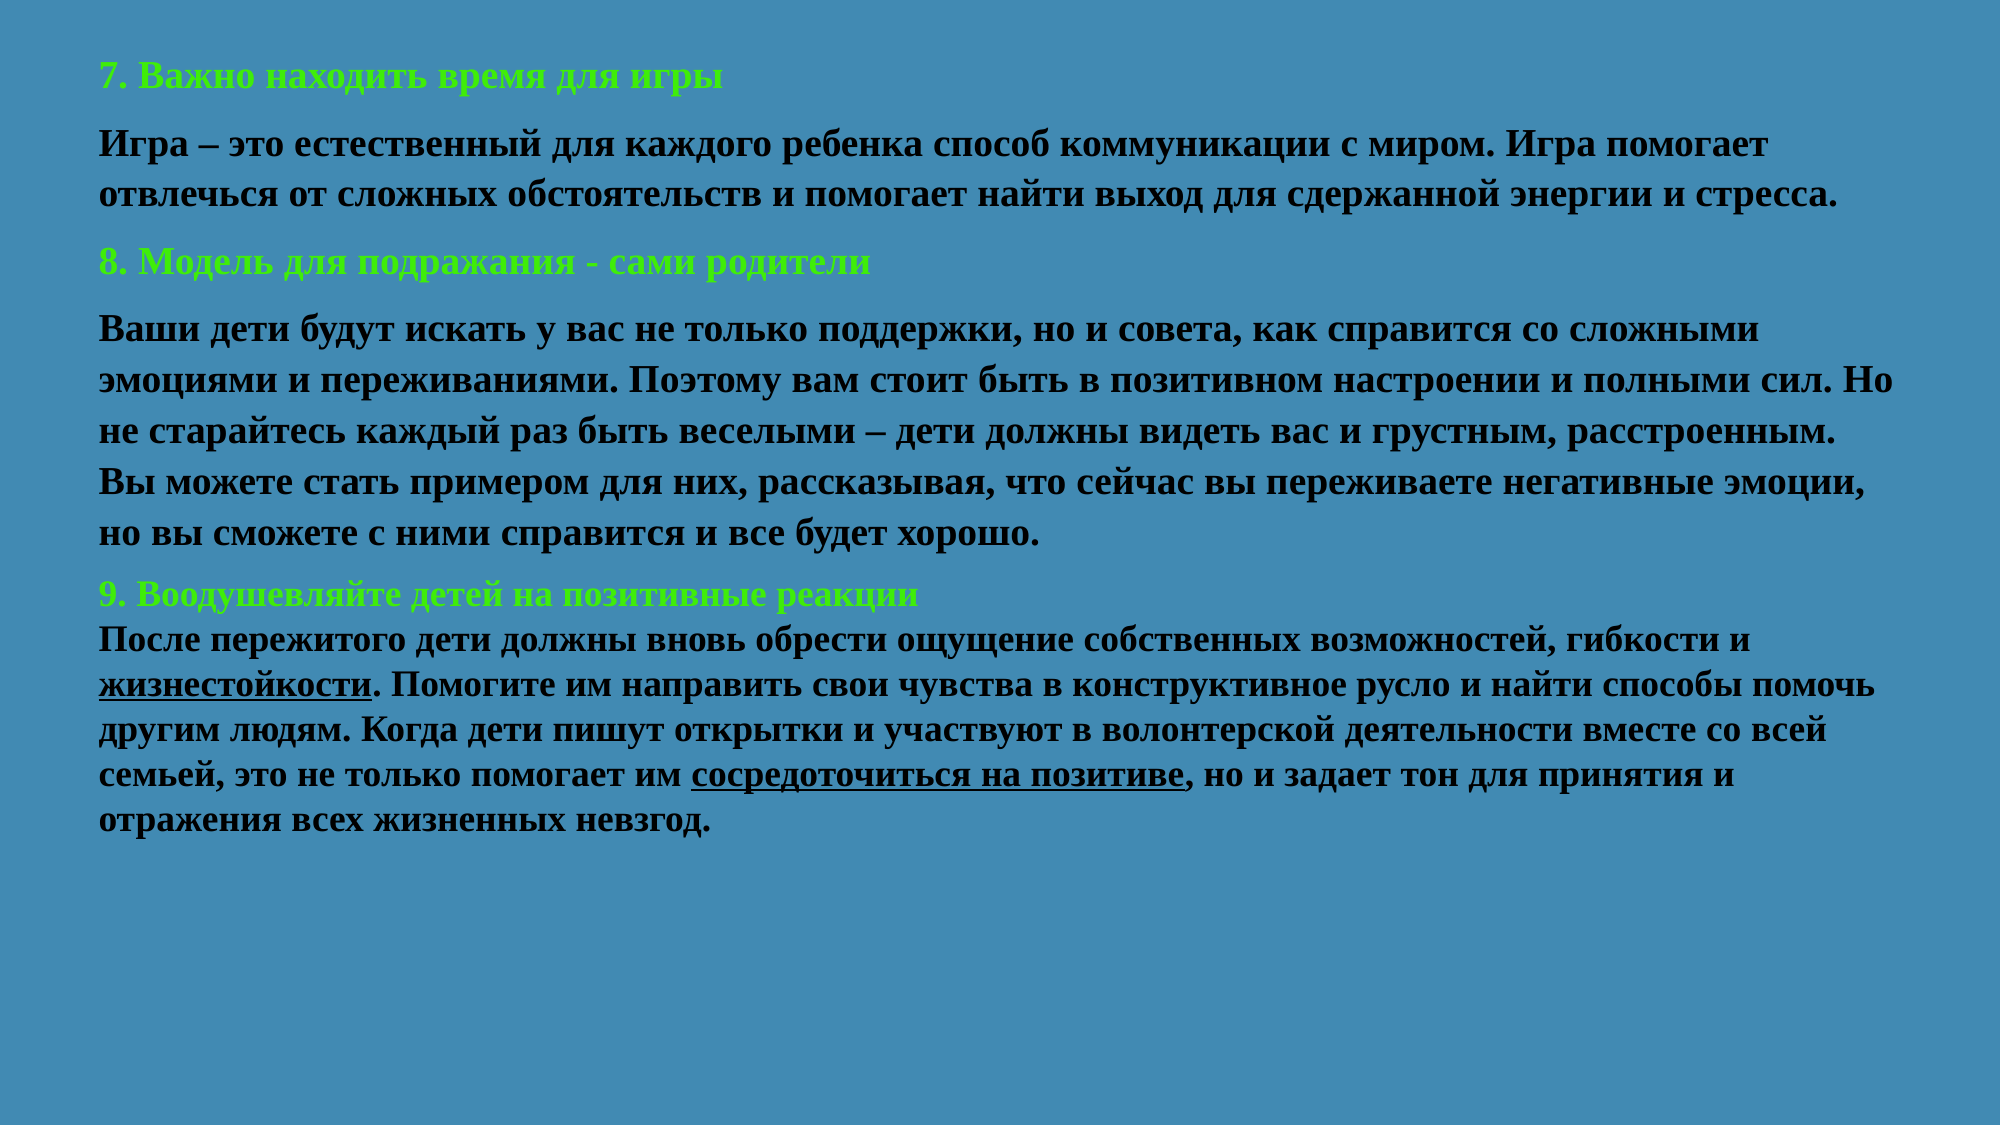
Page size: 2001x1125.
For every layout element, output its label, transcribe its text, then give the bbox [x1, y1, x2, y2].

text_box 7. Важно находить время для игры Игра – это естественный для каждого ребенка способ коммуникации с миром. Игра помогает отвлечься от сложных обстоятельств и помогает найти выход для сдержанной энергии и стресса. 8. Модель для подражания - сами родители Ваши дети будут искать у вас не только поддержки, но и совета, как справится со сложными эмоциями и переживаниями. Поэтому вам стоит быть в позитивном настроении и полными сил. Но не старайтесь каждый раз быть веселыми – дети должны видеть вас и грустным, расстроенным. Вы можете стать примером для них, рассказывая, что сейчас вы переживаете негативные эмоции, но вы сможете с ними справится и все будет хорошо. 9. Воодушевляйте детей на позитивные реакции После пережитого дети должны вновь обрести ощущение собственных возможностей, гибкости и жизнестойкости. Помогите им направить свои чувства в конструктивное русло и найти способы помочь другим людям. Когда дети пишут открытки и участвуют в волонтерской деятельности вместе со всей семьей, это не только помогает им сосредоточиться на позитиве, но и задает тон для принятия и отражения всех жизненных невзгод. [83, 38, 1917, 898]
